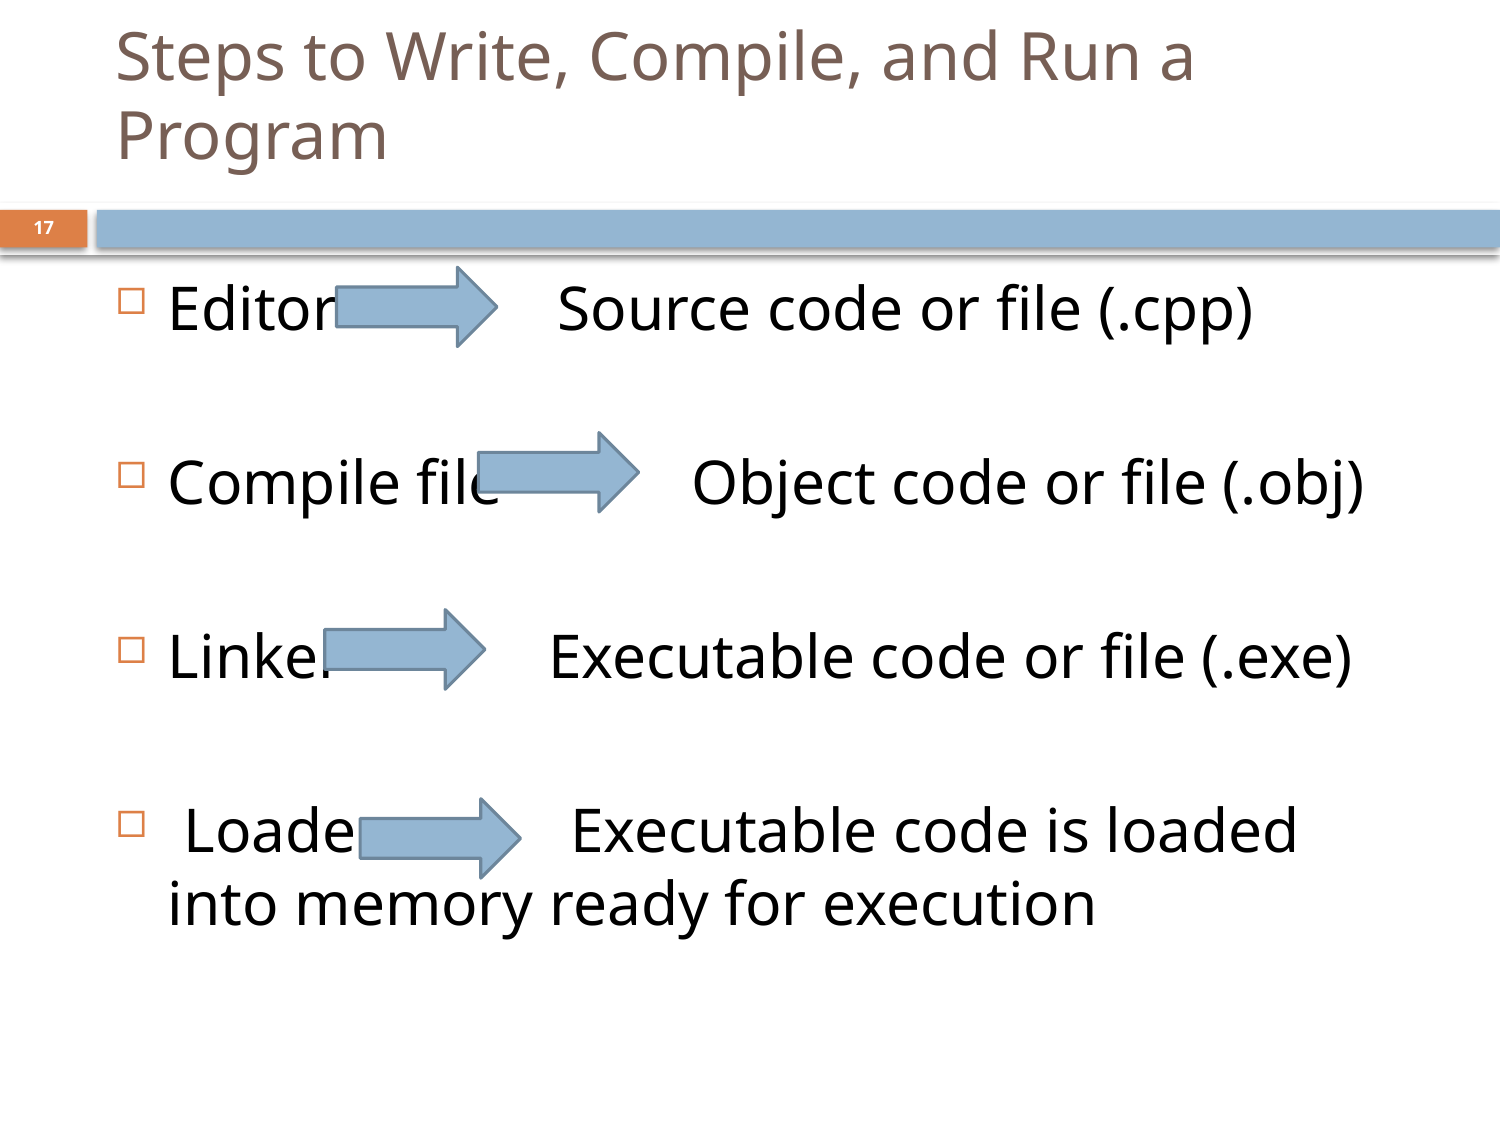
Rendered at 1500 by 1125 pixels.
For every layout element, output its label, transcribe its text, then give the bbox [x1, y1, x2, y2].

text_box [334, 265, 499, 349]
text_box [476, 431, 640, 514]
slide_number 17 [0, 208, 88, 249]
title Steps to Write, Compile, and Run a Program [100, 66, 1439, 201]
text_box [358, 797, 522, 880]
text_box [323, 608, 487, 691]
list Editor Source code or file (.cpp) Compile file Object code or file (.obj) Linker Executable code or file (.exe) Loader Executable code is loaded into memory ready for execution [100, 262, 1439, 1001]
